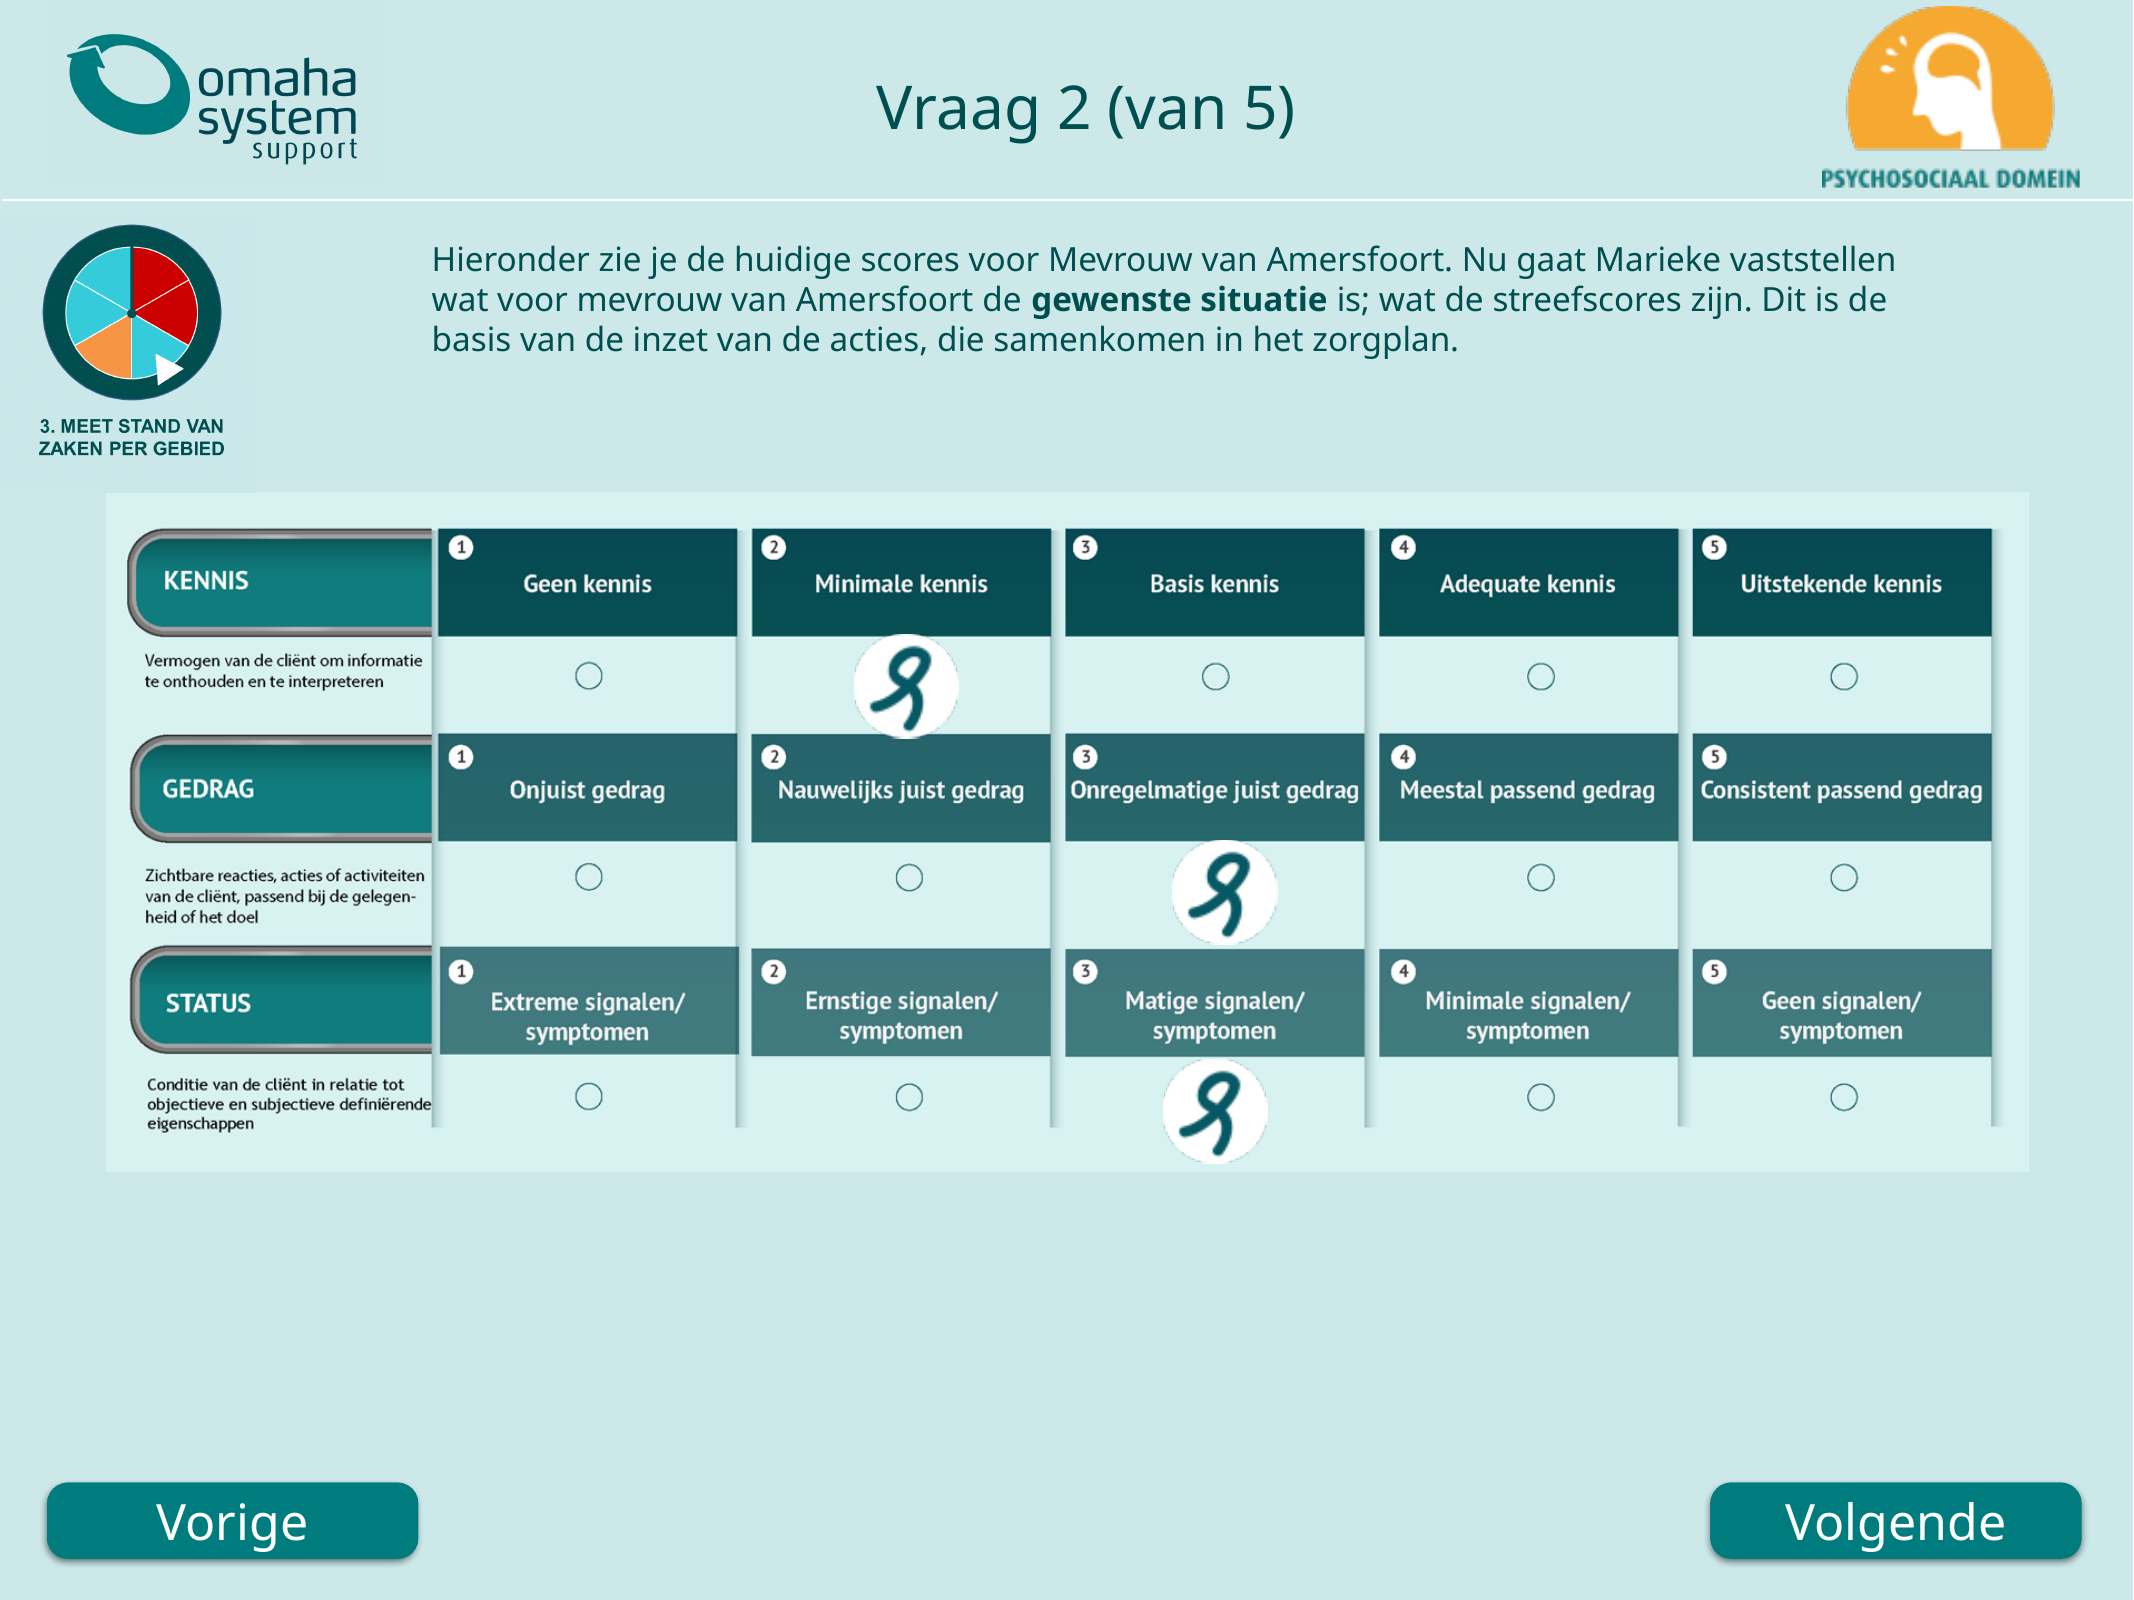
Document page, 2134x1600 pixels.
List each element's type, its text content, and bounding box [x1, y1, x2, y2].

picture [0, 211, 2029, 1172]
picture [46, 0, 384, 185]
text_box Volgende [1710, 1482, 2082, 1560]
text_box [433, 233, 1963, 274]
text_box Vraag 2 (van 5) [433, 61, 1740, 149]
text_box Vorige [47, 1482, 419, 1560]
text_box Hieronder zie je de huidige scores voor Mevrouw van Amersfoort. Nu gaat Marieke vaststellen wat voor mevrouw van Amersfoort de gewenste situatie is; wat de streefscores zijn. Dit is de basis van de inzet van de acties, die samenkomen in het zorgplan. [431, 238, 1961, 484]
text_box [433, 79, 1822, 195]
picture [1822, 6, 2082, 191]
